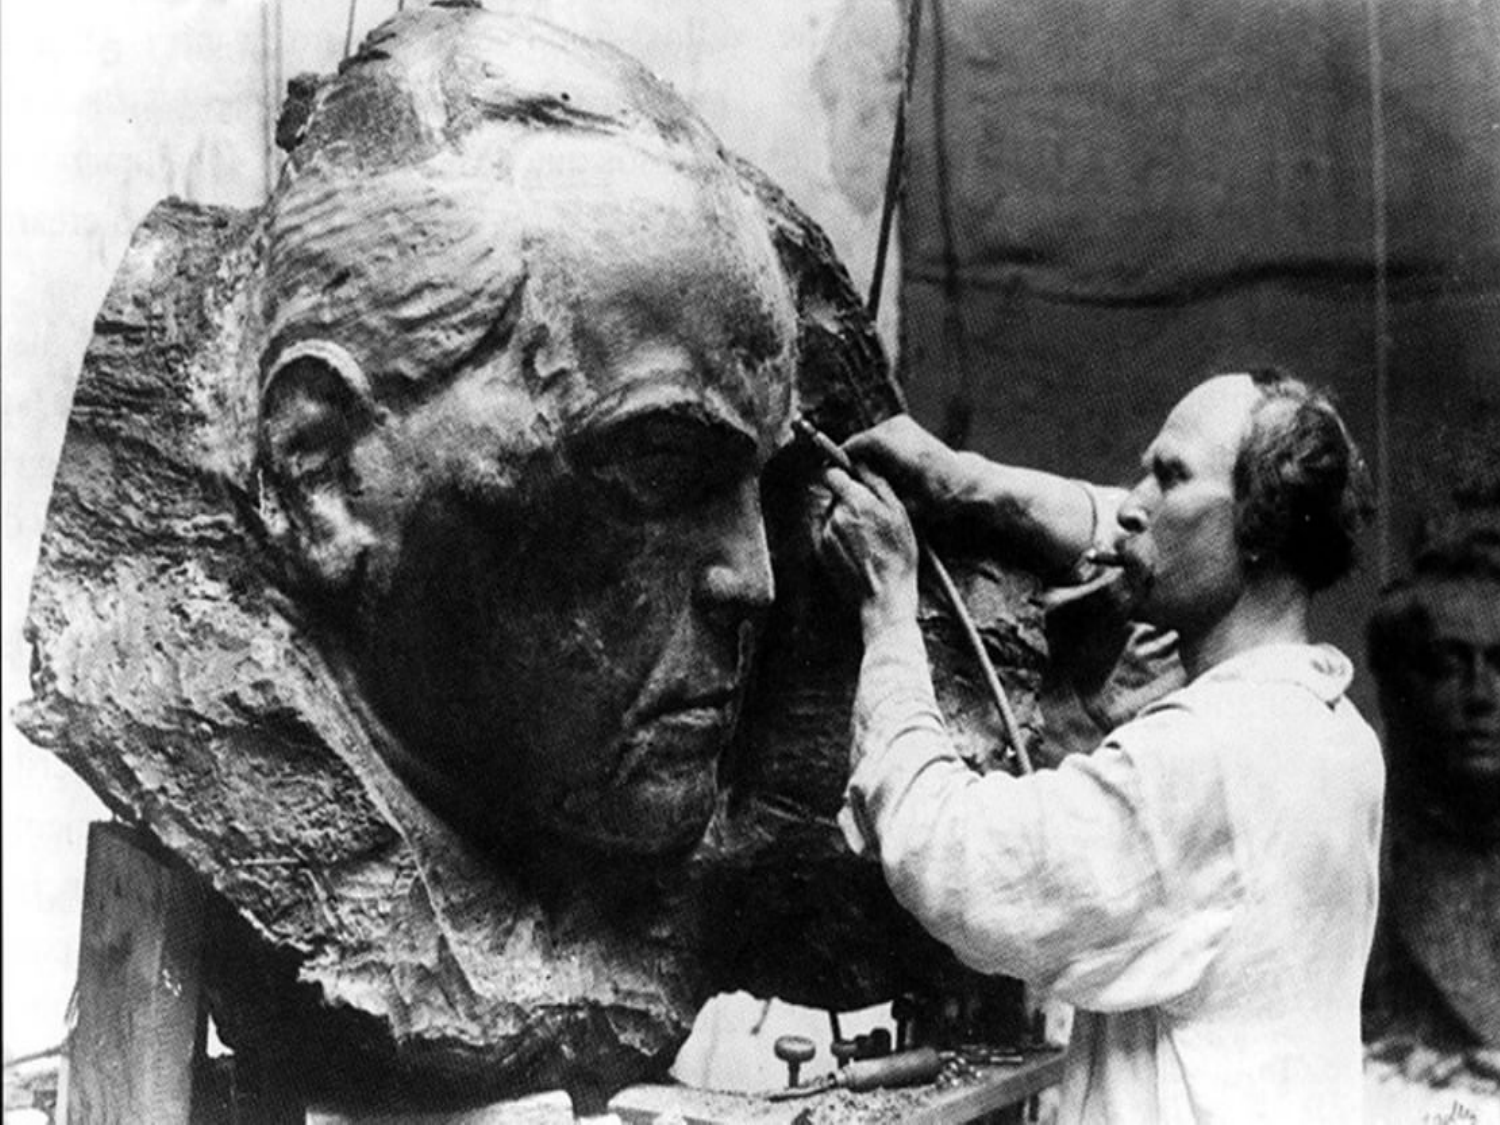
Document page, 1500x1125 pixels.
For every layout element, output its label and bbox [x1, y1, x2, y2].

list [0, 0, 1500, 1125]
